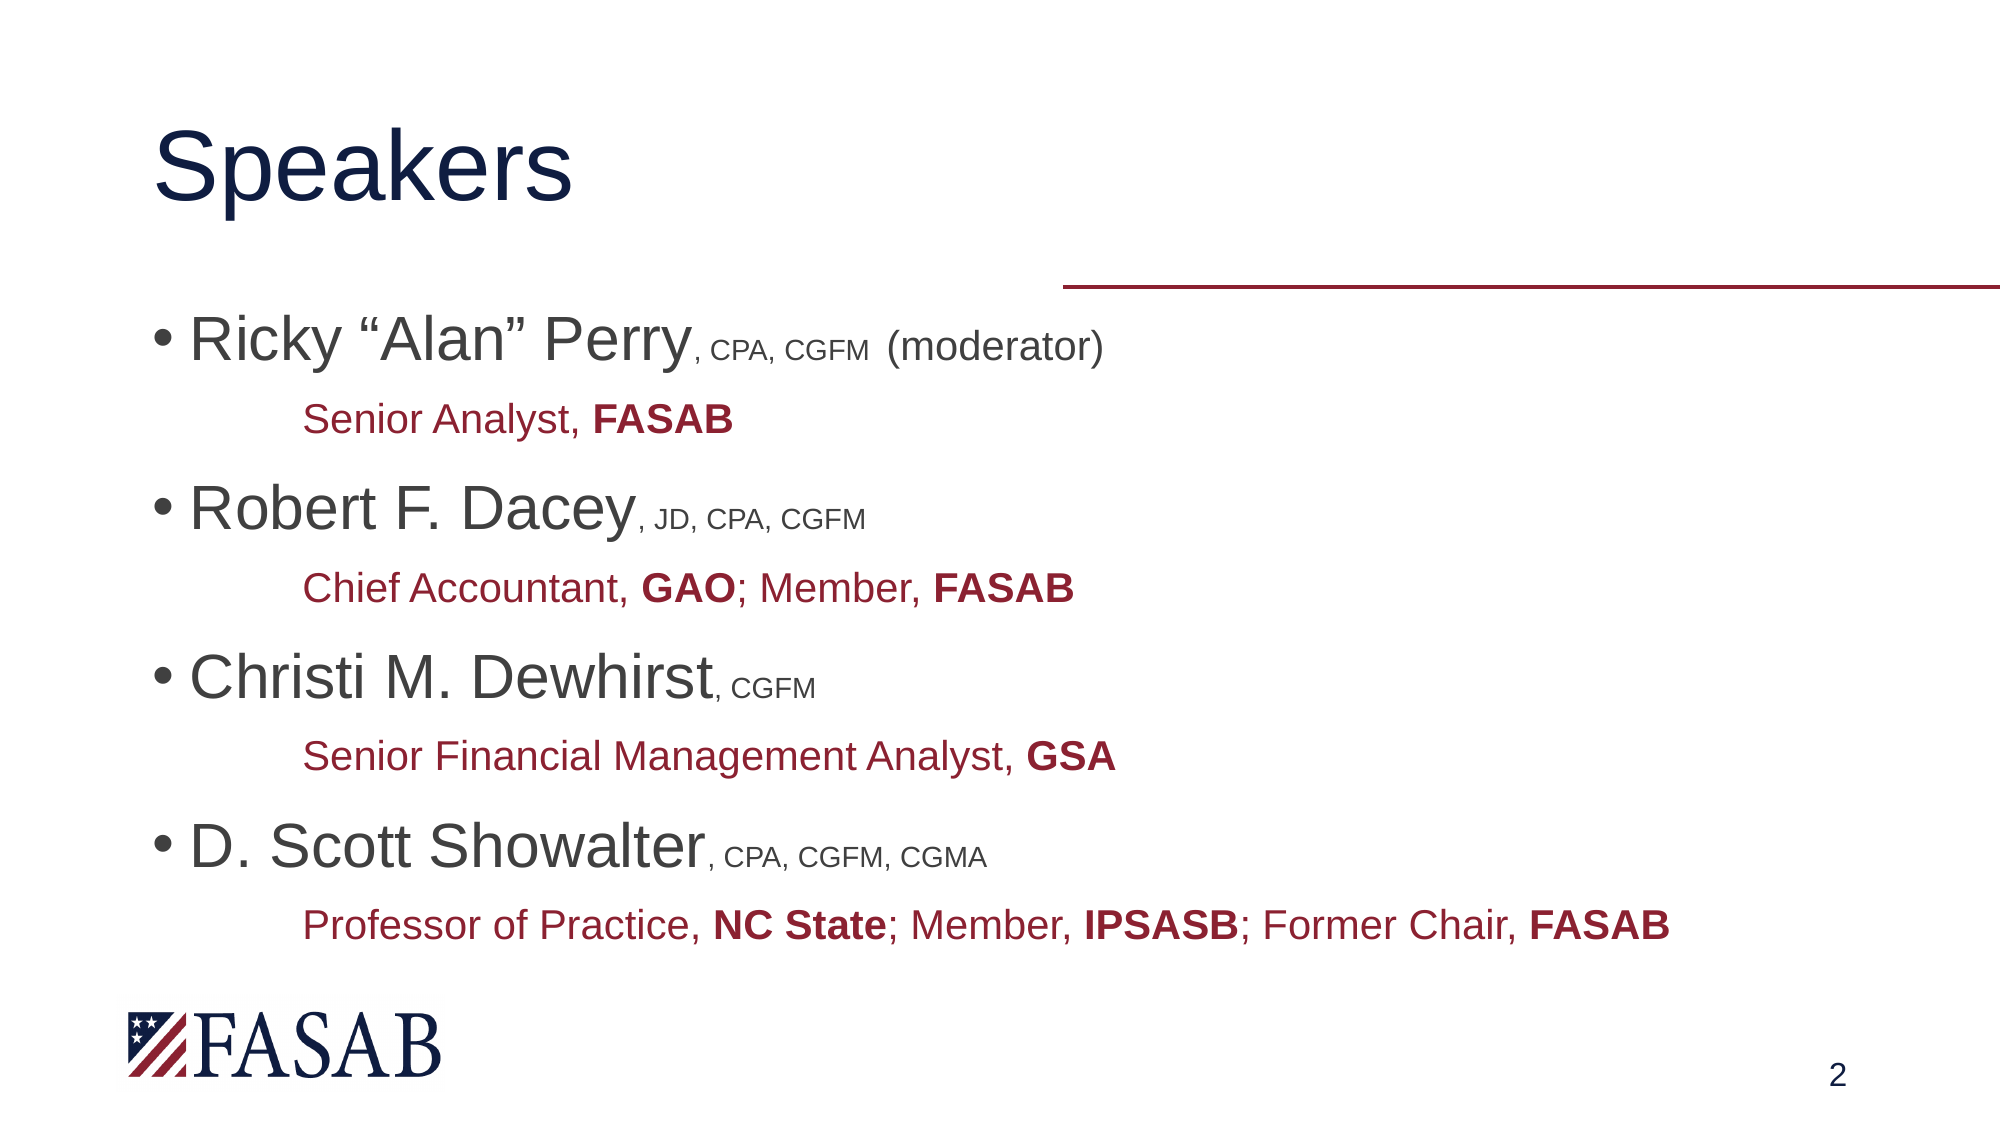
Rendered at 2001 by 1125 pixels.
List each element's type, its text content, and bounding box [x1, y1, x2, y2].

list Ricky “Alan” Perry, CPA, CGFM (moderator) Senior Analyst, FASAB Robert F. Dacey, JD, CPA, CGFM Chief Accountant, GAO; Member, FASAB Christi M. Dewhirst, CGFM Senior Financial Management Analyst, GSA D. Scott Showalter, CPA, CGFM, CGMA Professor of Practice, NC State; Member, IPSASB; Former Chair, FASAB [137, 299, 1863, 1014]
slide_number 2 [1412, 1042, 1863, 1103]
title Speakers [137, 59, 1863, 278]
